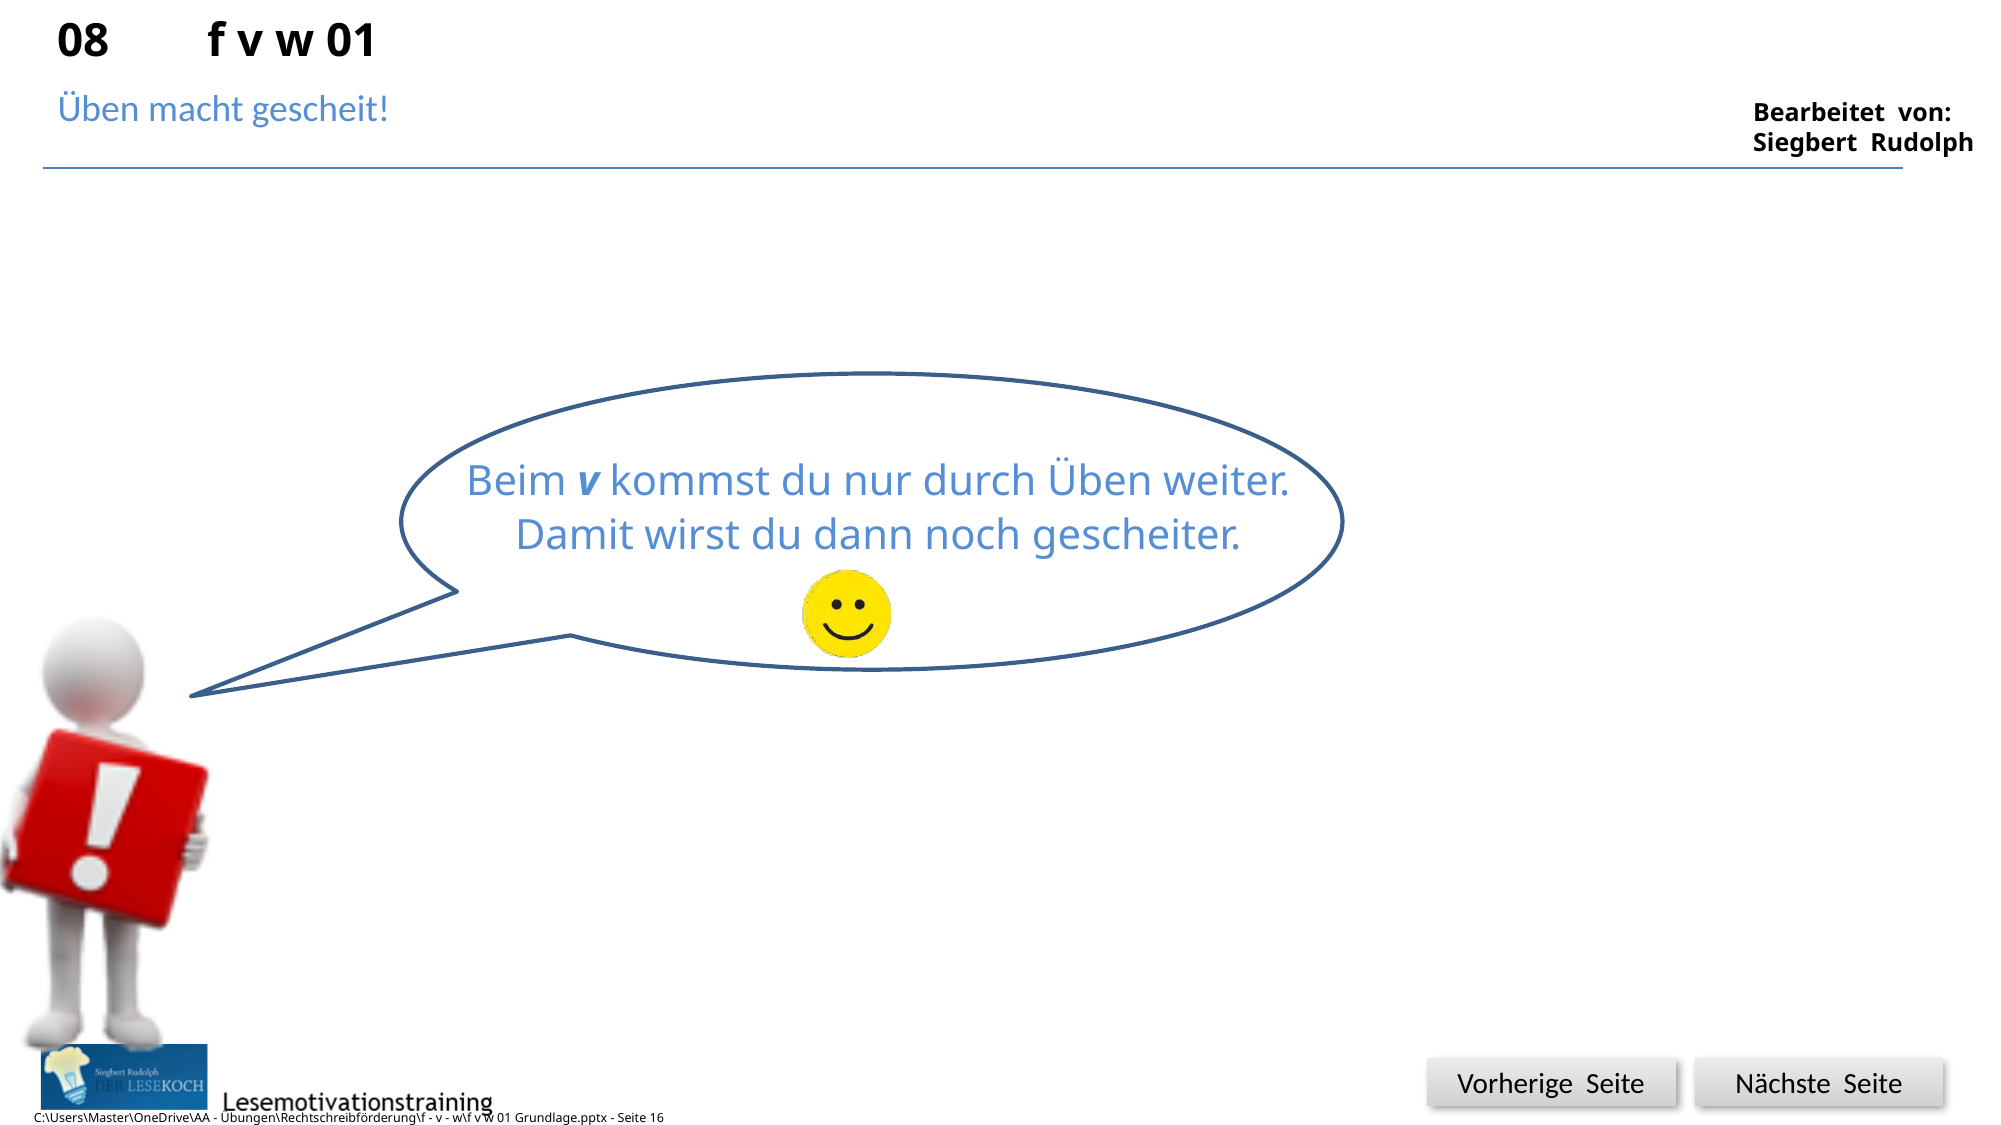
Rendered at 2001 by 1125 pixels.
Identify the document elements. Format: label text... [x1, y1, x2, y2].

picture [0, 607, 508, 1102]
text_box [259, 565, 791, 688]
text_box C:\Users\Master\OneDrive\AA - Übungen\Rechtschreibförderung\f - v - w\f v w 01 Grundlage.pptx - Seite 16 [19, 1102, 679, 1125]
text_box Beim v kommst du nur durch Üben weiter. Damit wirst du dann noch gescheiter. [362, 443, 1395, 565]
text_box [907, 565, 1325, 672]
text_box Üben macht gescheit! [42, 76, 1043, 137]
picture [776, 562, 917, 670]
text_box [468, 371, 1276, 443]
text_box 08 f v w 01 [42, 3, 2000, 73]
